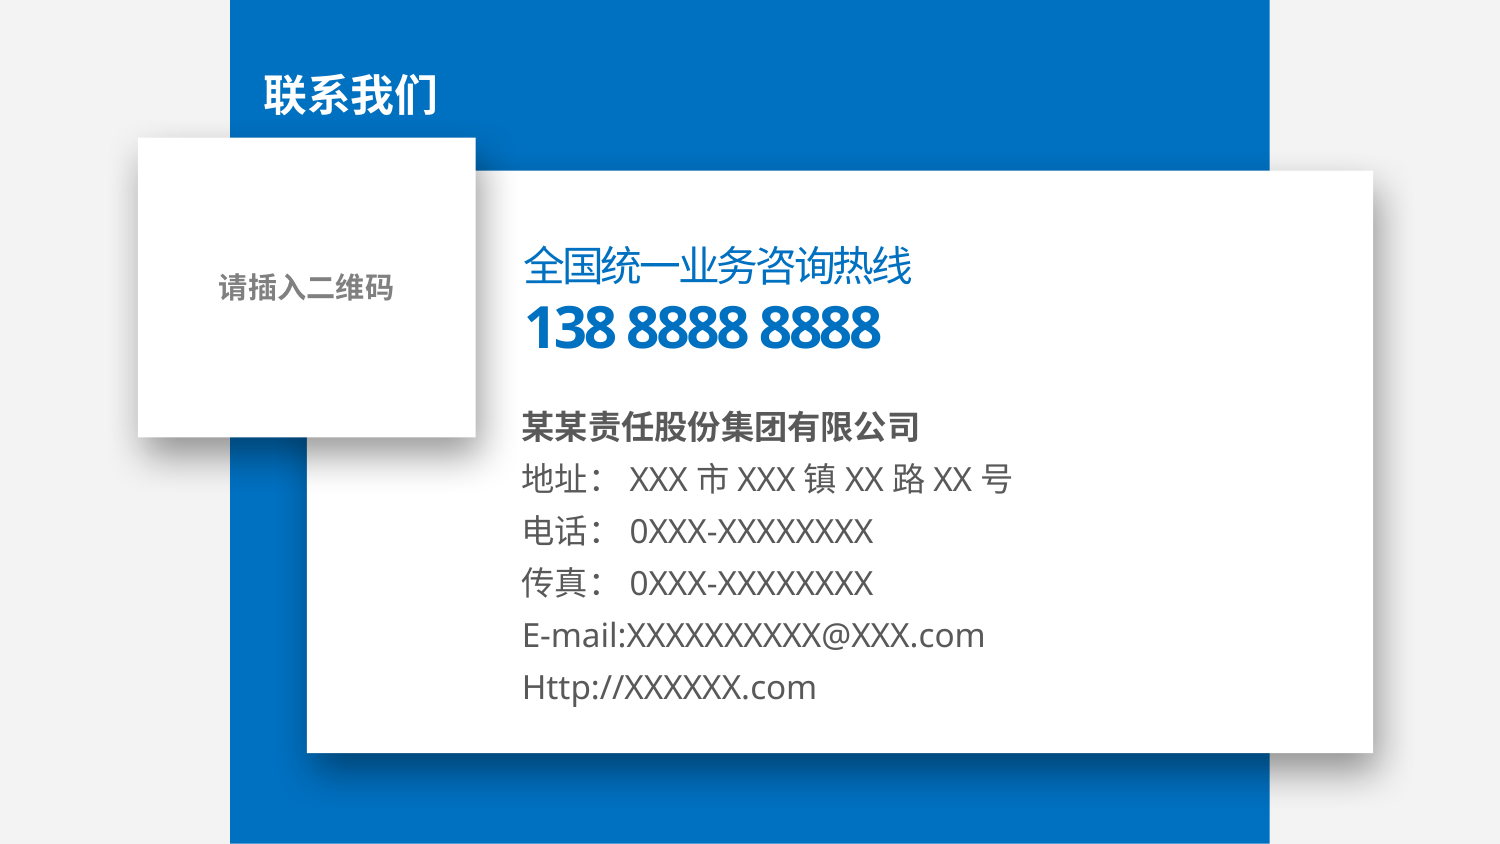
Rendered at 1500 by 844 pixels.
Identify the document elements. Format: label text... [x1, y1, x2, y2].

text_box [137, 137, 477, 438]
text_box 请插入二维码 [141, 262, 472, 312]
text_box 全国统一业务咨询热线 138 8888 8888 [508, 232, 955, 368]
text_box 某某责任股份集团有限公司 地址：XXX市XXX镇XX路XX号 电话：0XXX-XXXXXXXX 传真：0XXX-XXXXXXXX E-mail:XXXXXXXXXX@XXX.com Http://XXXXXX.com [507, 386, 1271, 714]
text_box 联系我们 [263, 61, 1035, 126]
text_box [306, 170, 1374, 754]
